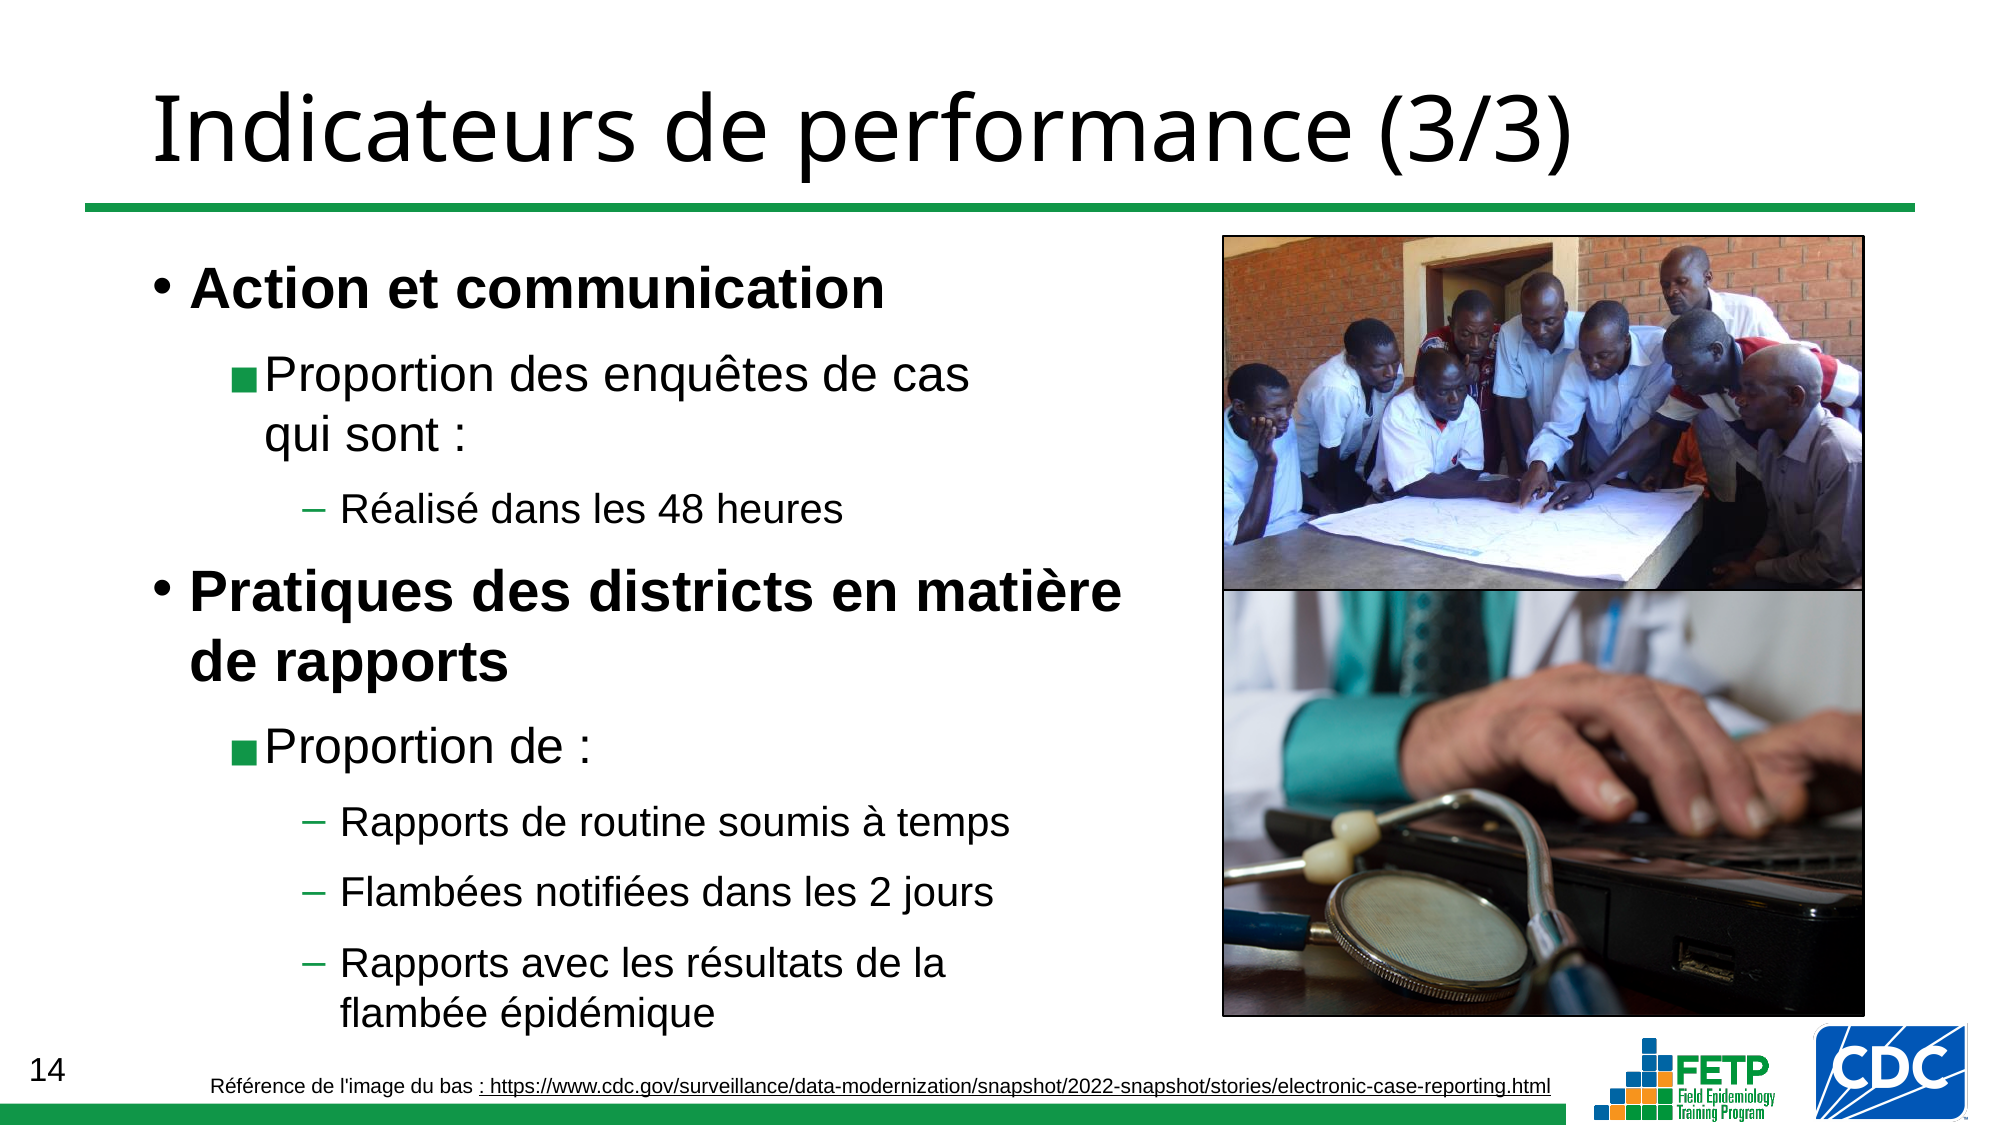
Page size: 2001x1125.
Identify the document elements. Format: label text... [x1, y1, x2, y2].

picture [1813, 1023, 1968, 1122]
picture [1594, 1038, 1775, 1122]
title Indicateurs de performance (3/3) [137, 75, 1863, 207]
picture [1223, 236, 1863, 1016]
list Action et communication Proportion des enquêtes de cas qui sont : Réalisé dans les 48 heures Pratiques des districts en matière de rapports Proportion de : Rapports de routine soumis à temps Flambées notifiées dans les 2 jours Rapports avec les résultats de la flambée épidémique [137, 242, 1161, 1050]
text_box Référence de l'image du bas : https://www.cdc.gov/surveillance/data-modernization/snapshot/2022-snapshot/stories/electronic-case-reporting.html [0, 1065, 1566, 1106]
